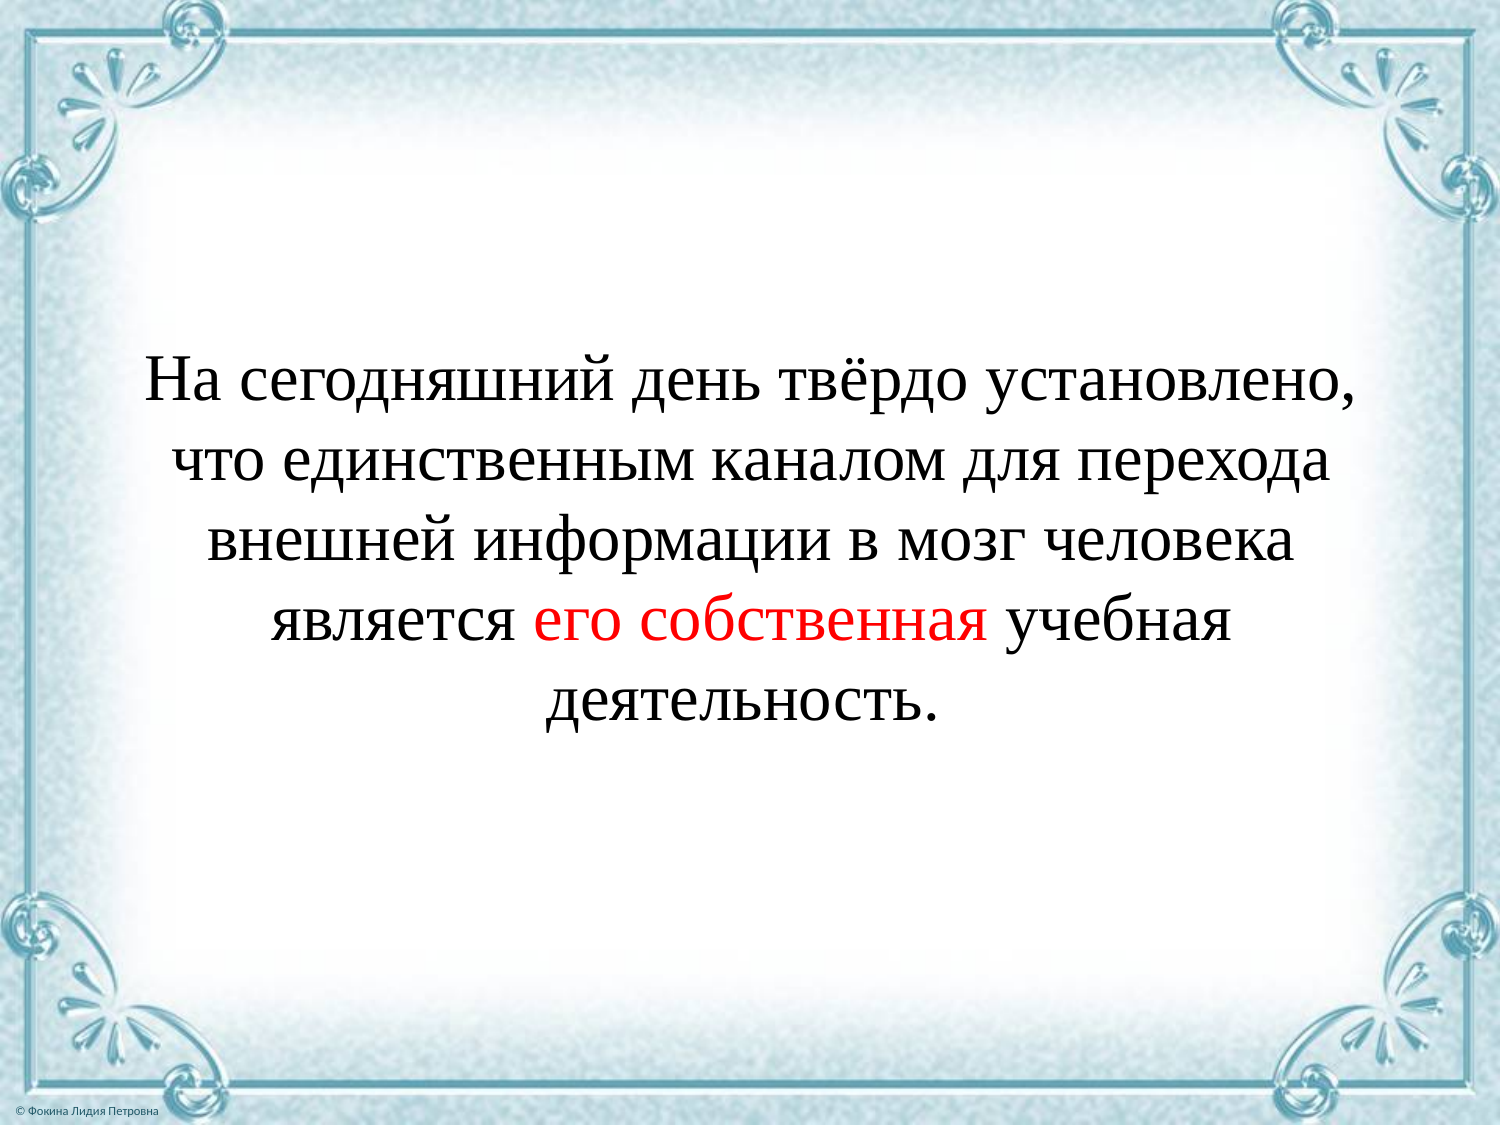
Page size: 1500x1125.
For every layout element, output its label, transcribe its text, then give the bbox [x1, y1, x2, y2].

text_box На сегодняшний день твёрдо установлено, что единственным каналом для перехода внешней информации в мозг человека является его собственная учебная деятельность. [76, 326, 1427, 1069]
picture [0, 0, 1500, 1125]
